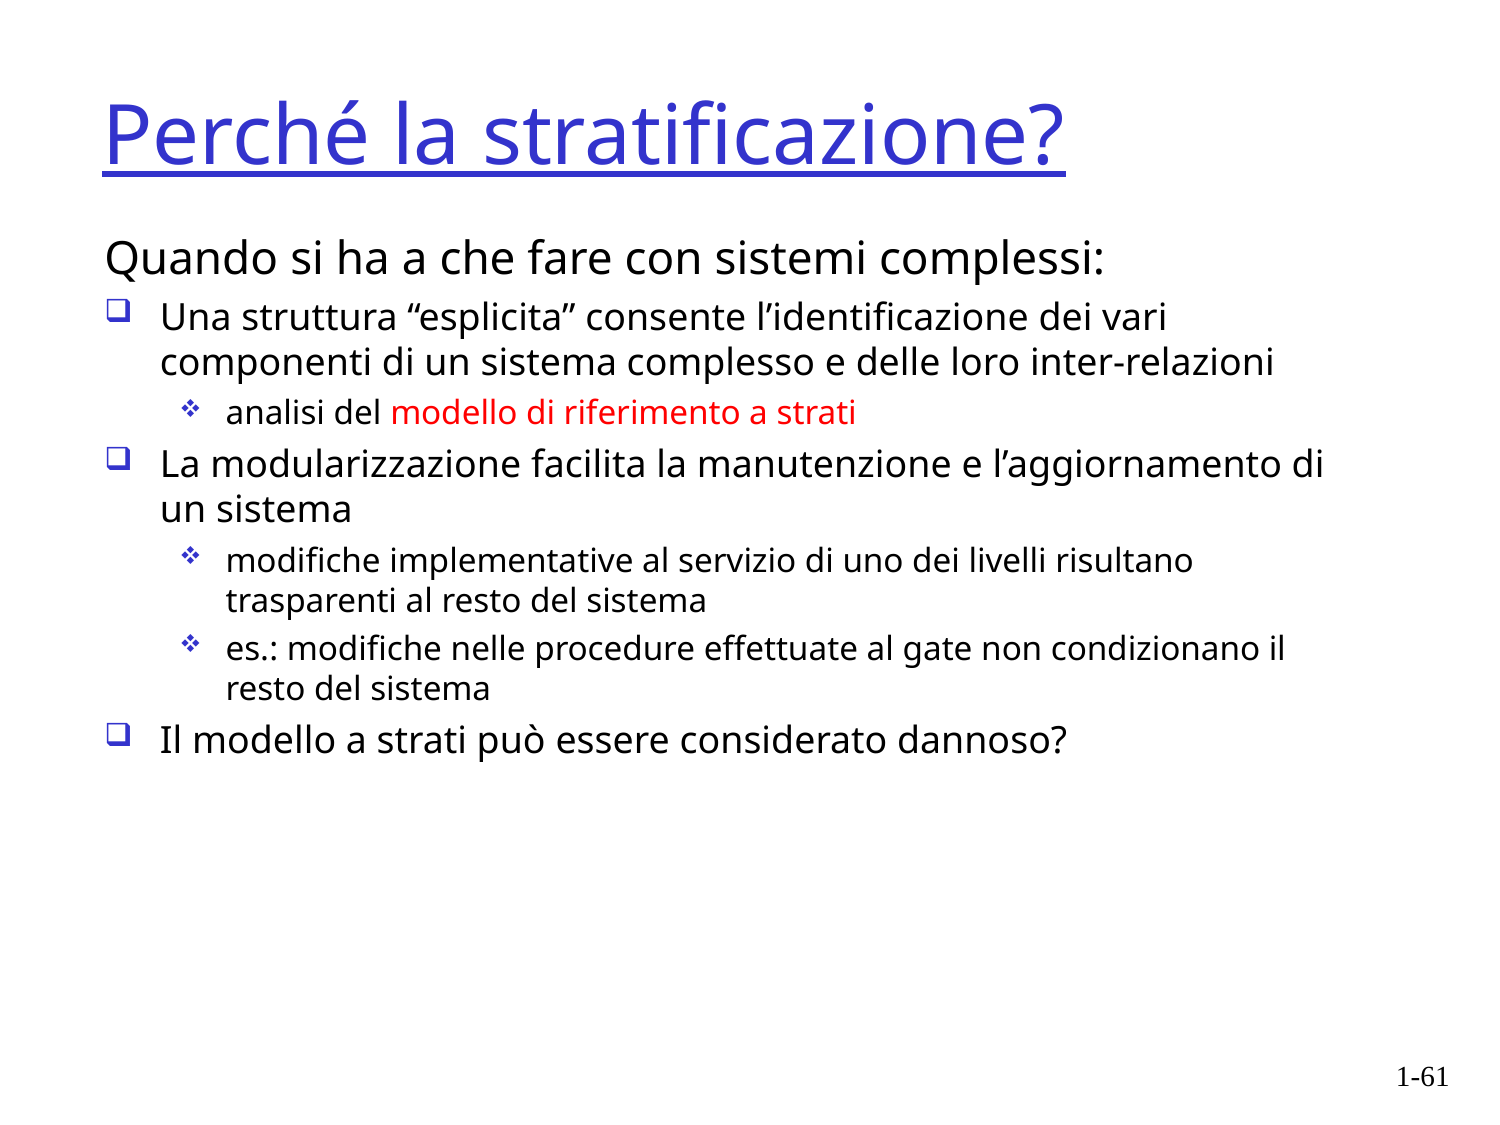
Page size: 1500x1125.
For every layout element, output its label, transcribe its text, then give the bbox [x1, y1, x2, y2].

title Perché la stratificazione? [87, 37, 1363, 226]
list Quando si ha a che fare con sistemi complessi: Una struttura “esplicita” consente l’identificazione dei vari componenti di un sistema complesso e delle loro inter-relazioni analisi del modello di riferimento a strati La modularizzazione facilita la manutenzione e l’aggiornamento di un sistema modifiche implementative al servizio di uno dei livelli risultano trasparenti al resto del sistema es.: modifiche nelle procedure effettuate al gate non condizionano il resto del sistema Il modello a strati può essere considerato dannoso? [89, 220, 1365, 984]
slide_number 1-61 [1362, 1049, 1465, 1125]
